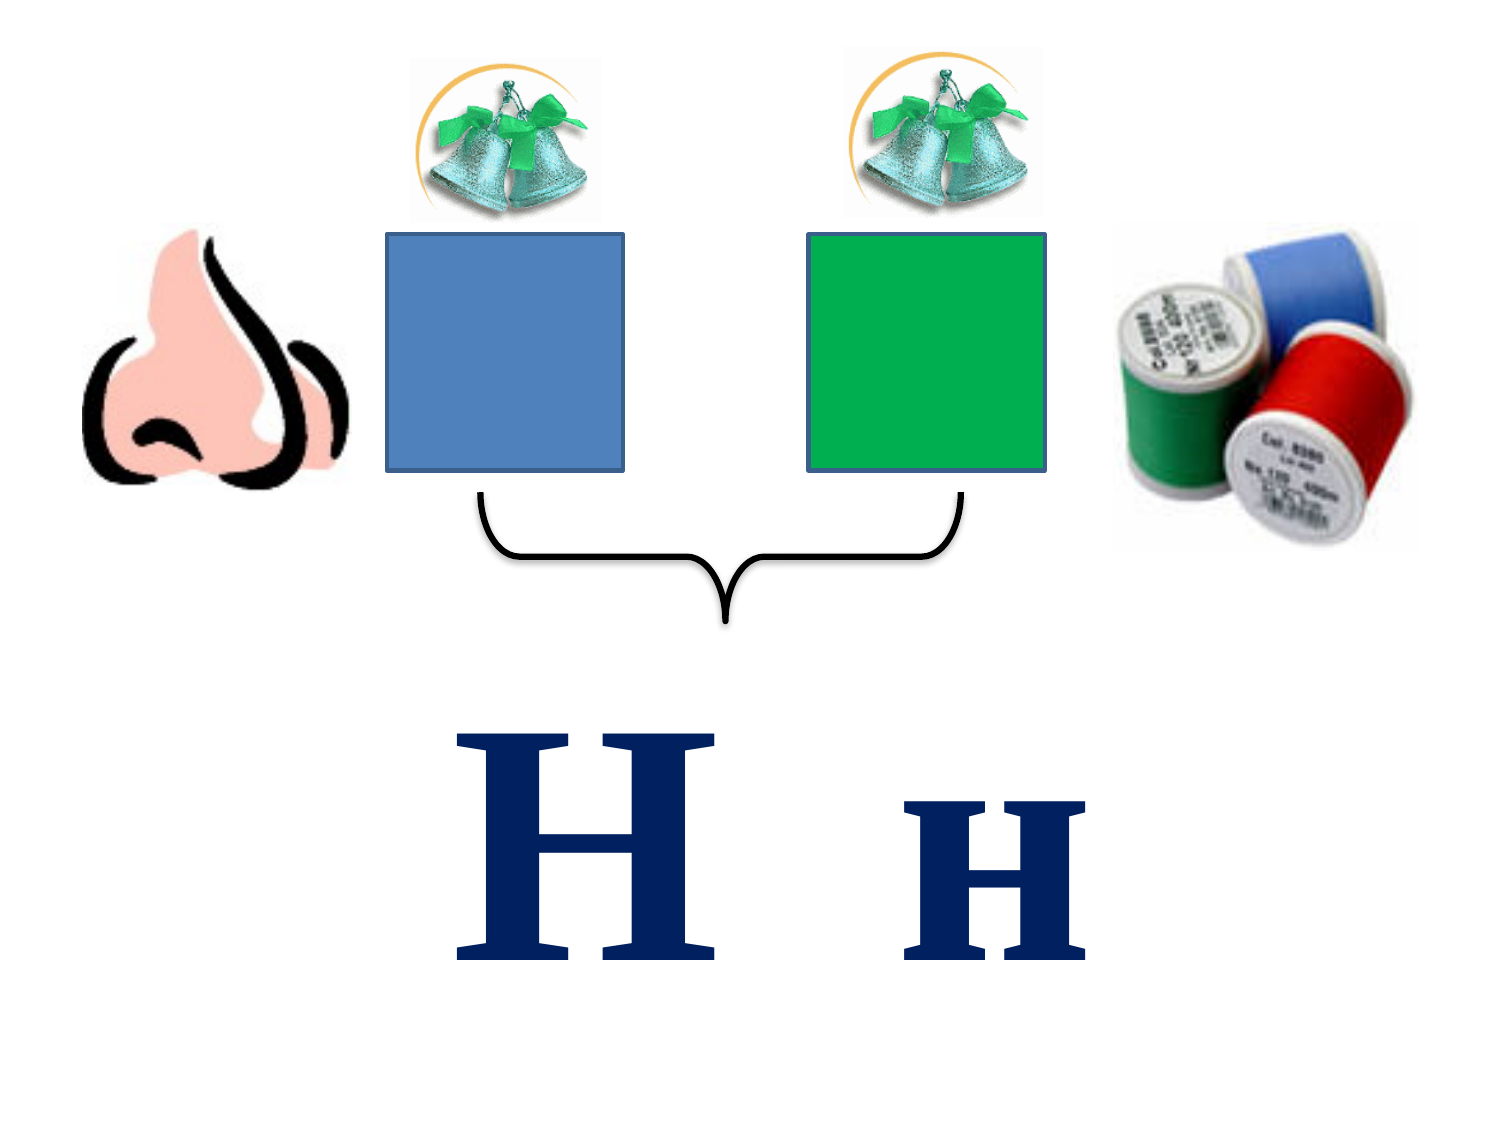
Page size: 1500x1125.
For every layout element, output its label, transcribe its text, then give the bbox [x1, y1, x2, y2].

picture [843, 46, 1044, 218]
text_box Н н [304, 607, 1243, 1038]
text_box [477, 492, 965, 607]
picture [409, 58, 602, 223]
picture [81, 222, 352, 493]
text_box [806, 232, 1047, 473]
text_box [385, 232, 625, 473]
picture [1113, 222, 1419, 551]
